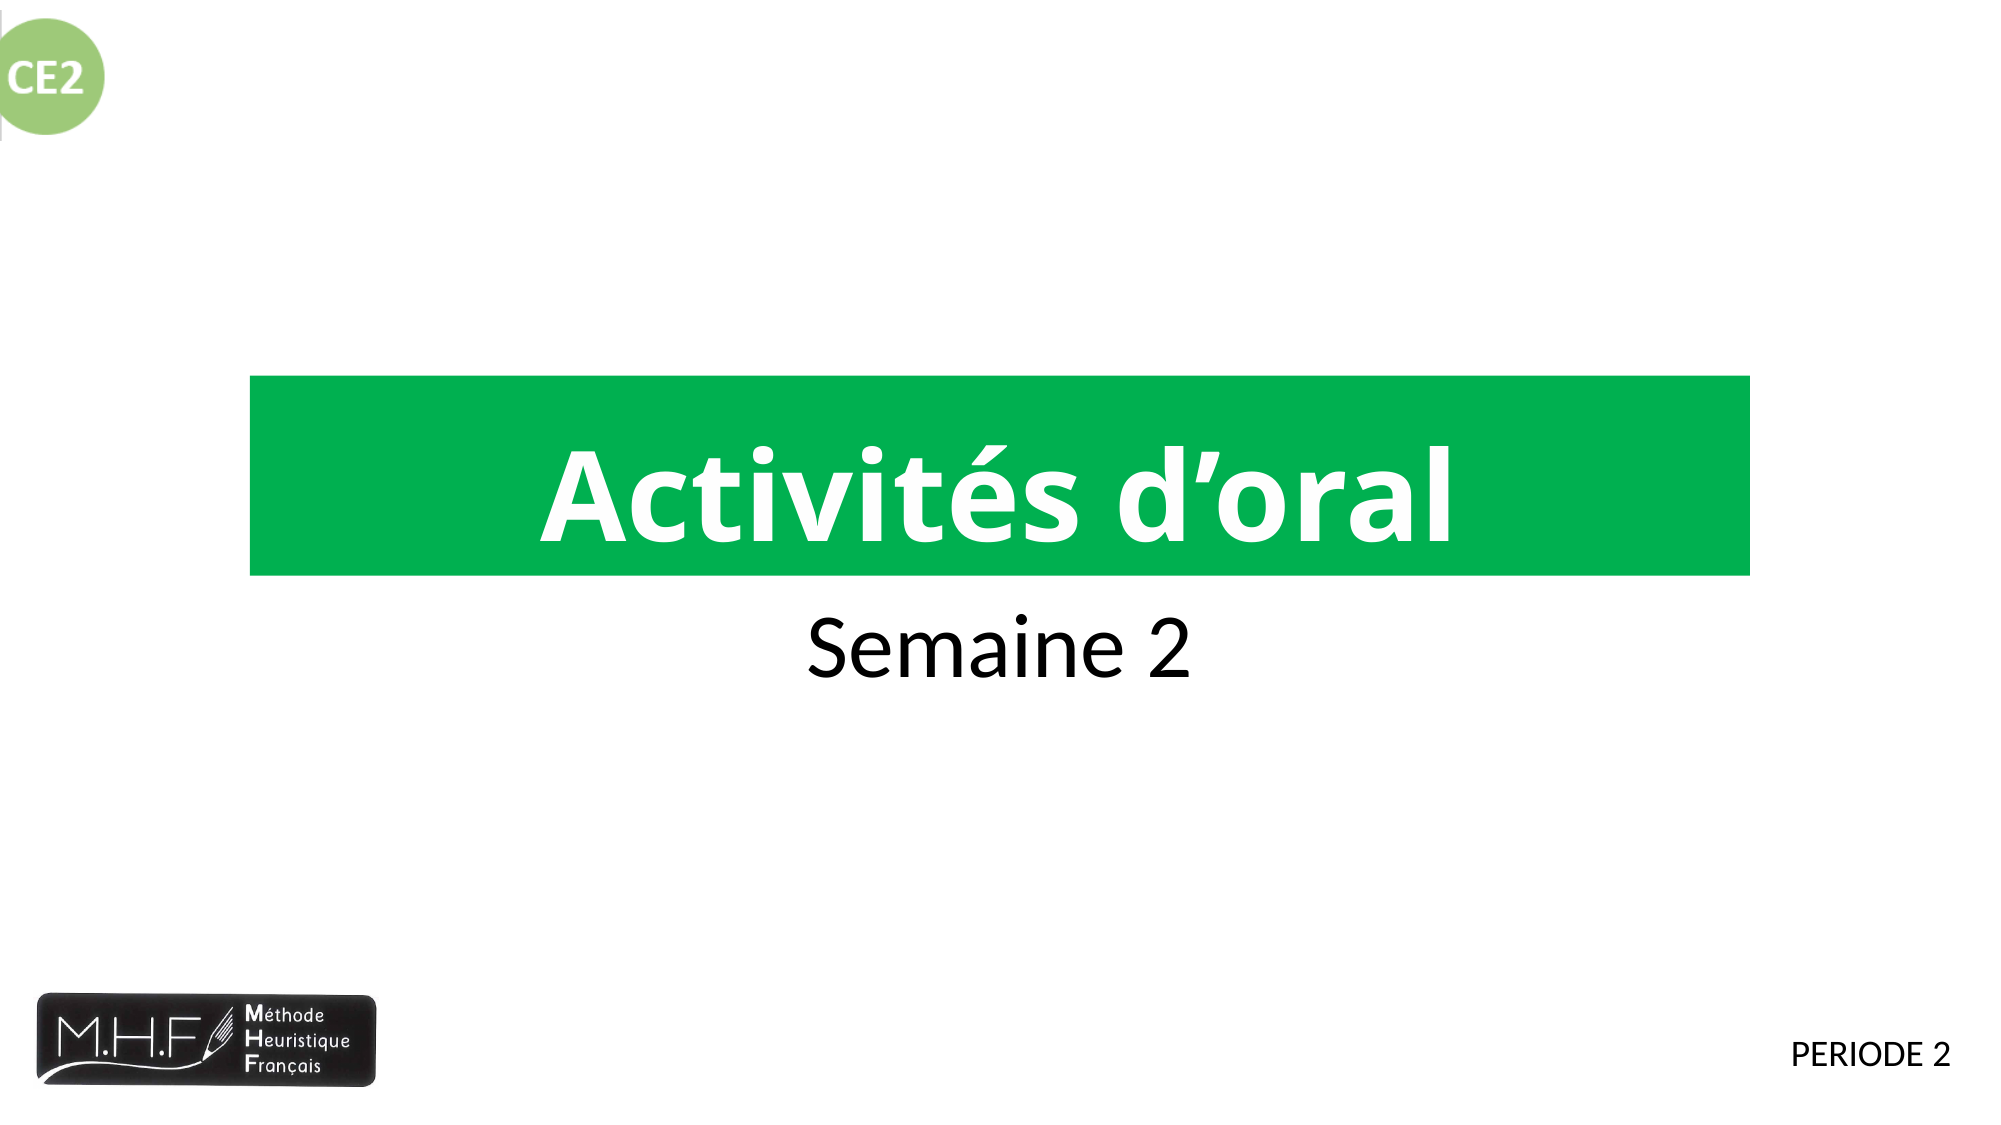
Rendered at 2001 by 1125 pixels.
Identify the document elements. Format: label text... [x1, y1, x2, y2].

title Activités d’oral [249, 375, 1750, 576]
picture [0, 10, 112, 141]
subtitle Semaine 2 [249, 590, 1750, 863]
text_box PERIODE 2 [1362, 1021, 1967, 1082]
picture [33, 990, 379, 1089]
